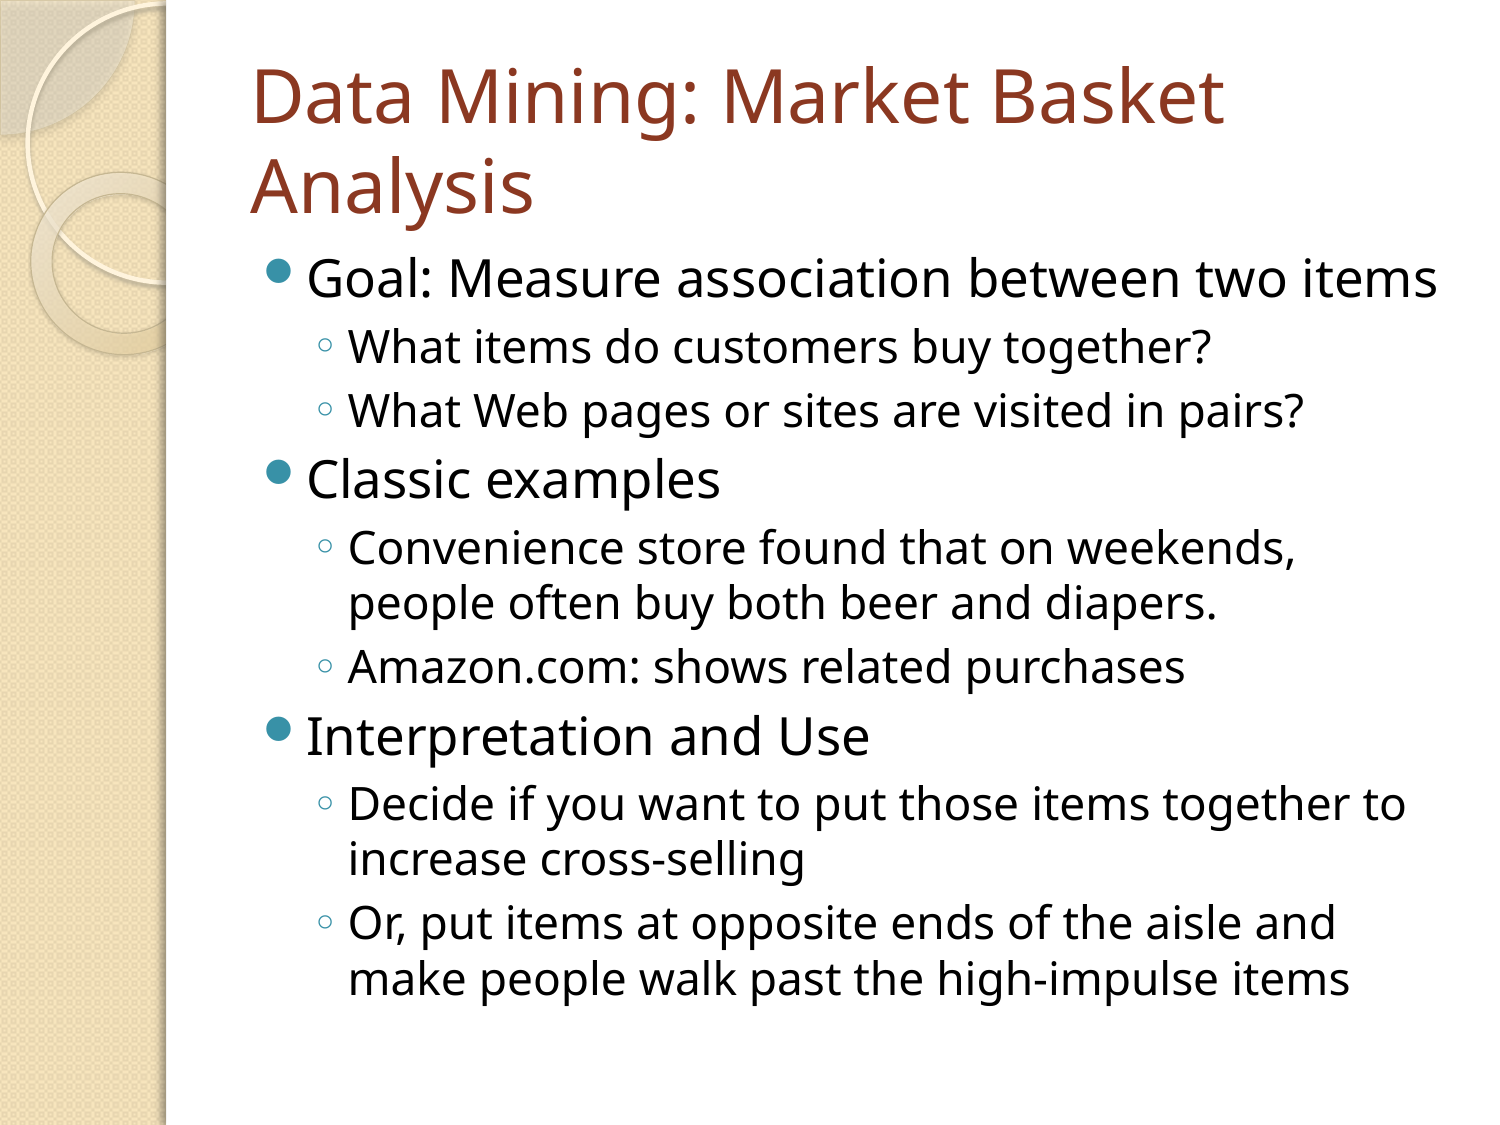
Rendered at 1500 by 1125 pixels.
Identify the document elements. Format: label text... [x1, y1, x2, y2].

title Data Mining: Market Basket Analysis [235, 45, 1466, 233]
list Goal: Measure association between two items What items do customers buy together? What Web pages or sites are visited in pairs? Classic examples Convenience store found that on weekends, people often buy both beer and diapers. Amazon.com: shows related purchases Interpretation and Use Decide if you want to put those items together to increase cross-selling Or, put items at opposite ends of the aisle and make people walk past the high-impulse items [235, 237, 1466, 1025]
